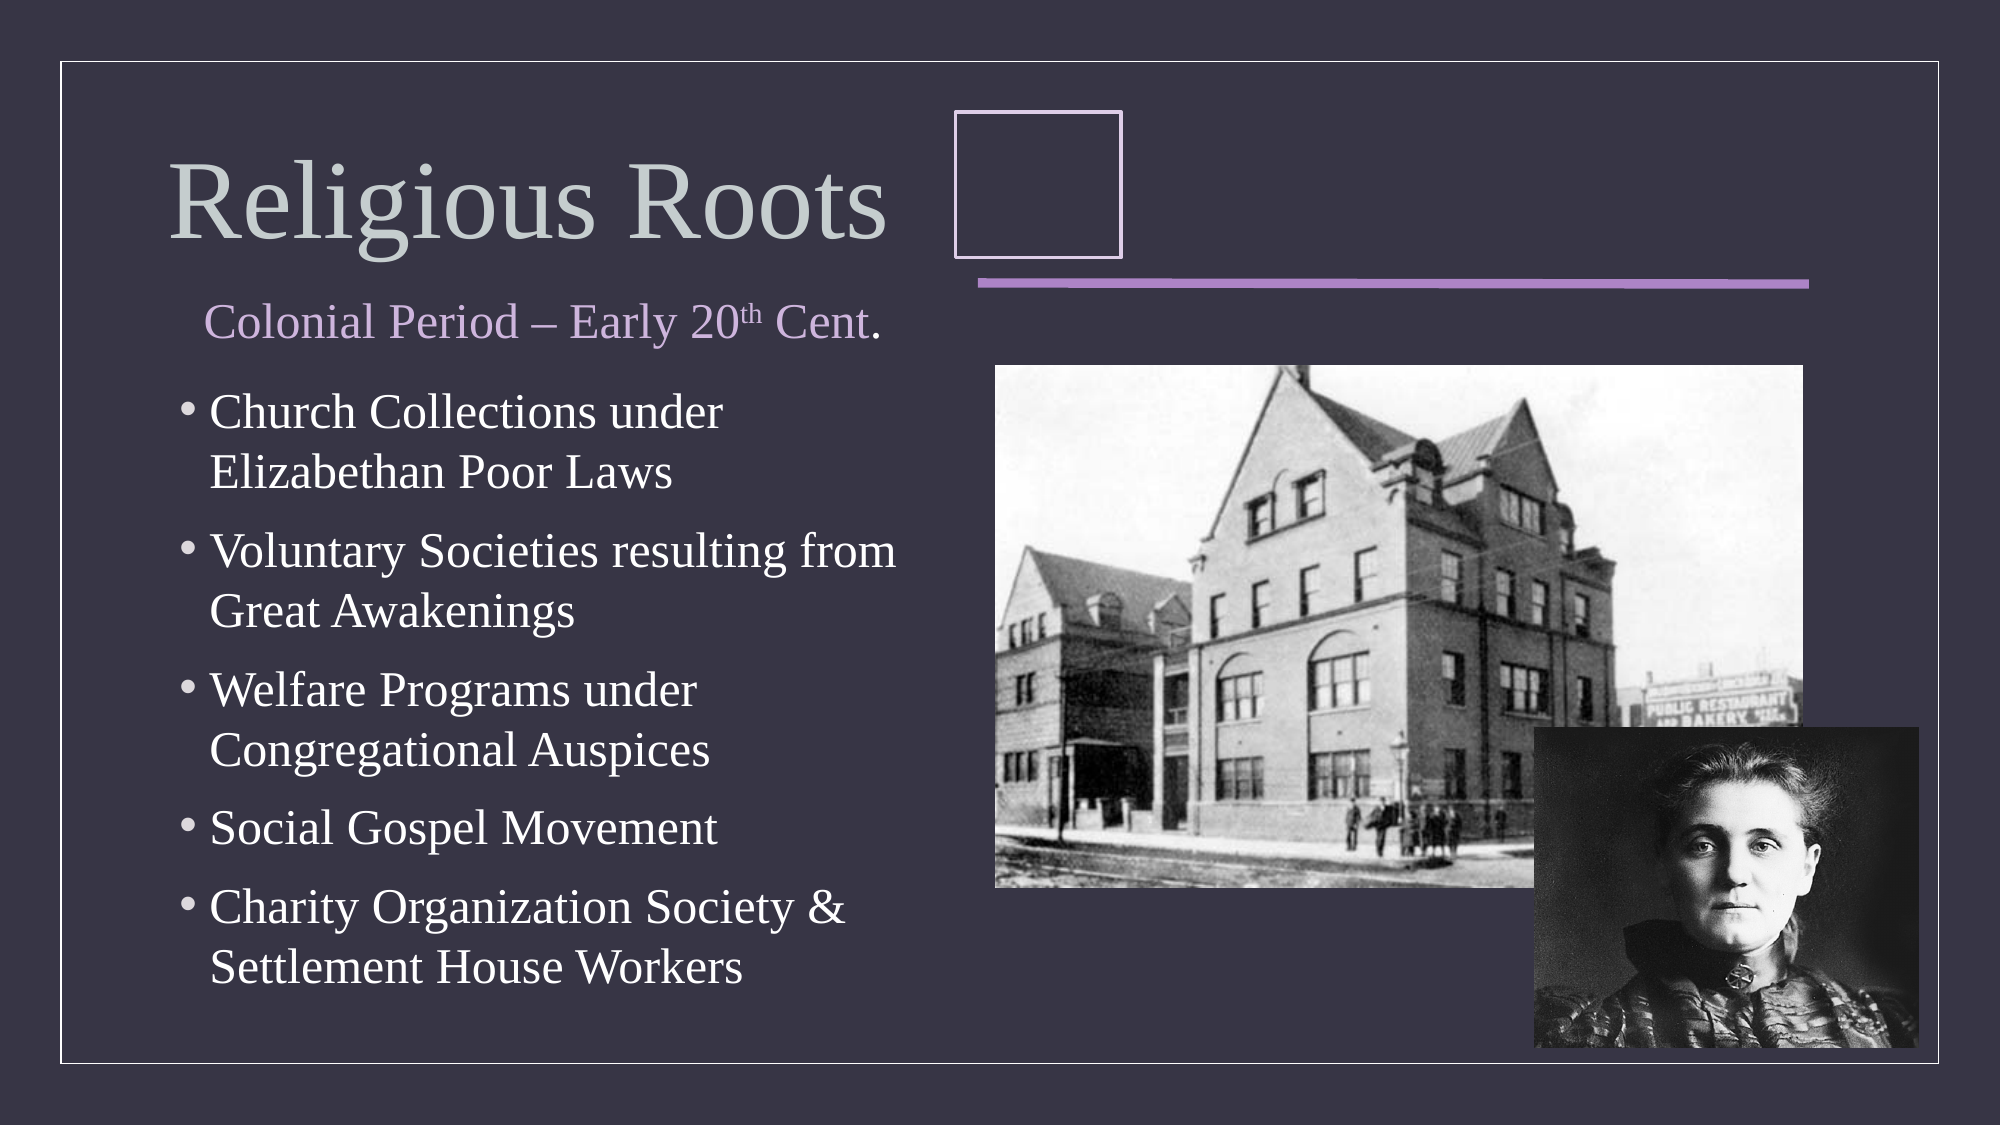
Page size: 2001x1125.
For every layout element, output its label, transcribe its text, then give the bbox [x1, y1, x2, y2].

list Church Collections under Elizabethan Poor Laws Voluntary Societies resulting from Great Awakenings Welfare Programs under Congregational Auspices Social Gospel Movement Charity Organization Society & Settlement House Workers [164, 370, 967, 958]
title Religious Roots [152, 89, 1803, 315]
list Colonial Period – Early 20th Cent. [152, 265, 933, 371]
picture [995, 364, 1919, 1048]
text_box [955, 111, 1810, 284]
